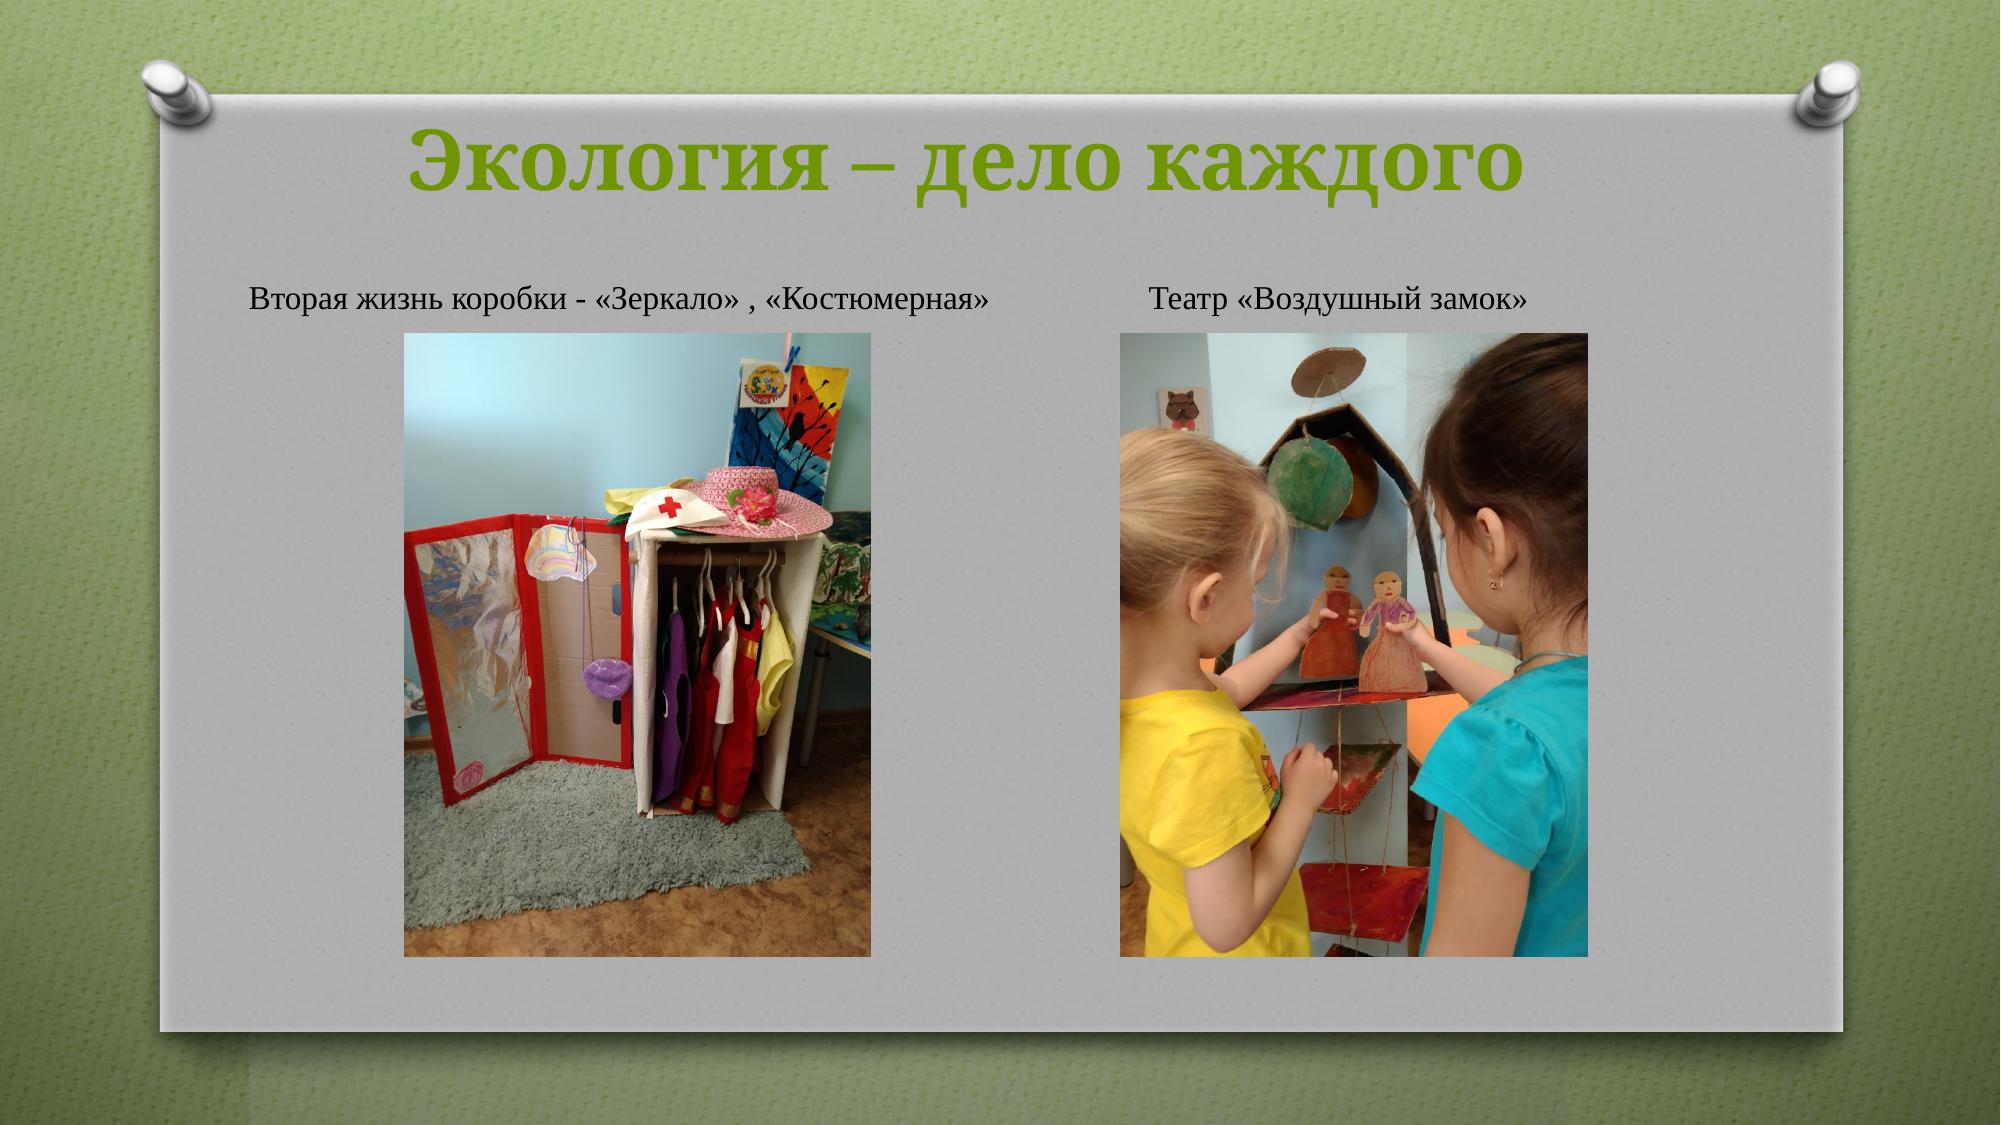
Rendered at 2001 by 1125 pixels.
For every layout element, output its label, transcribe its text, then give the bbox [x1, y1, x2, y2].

title Экология – дело каждого [391, 48, 1544, 265]
picture [107, 24, 256, 158]
picture [1120, 333, 1588, 957]
picture [403, 333, 872, 957]
list Вторая жизнь коробки - «Зеркало» , «Костюмерная» Театр «Воздушный замок» [233, 268, 1701, 975]
picture [1764, 30, 1911, 161]
